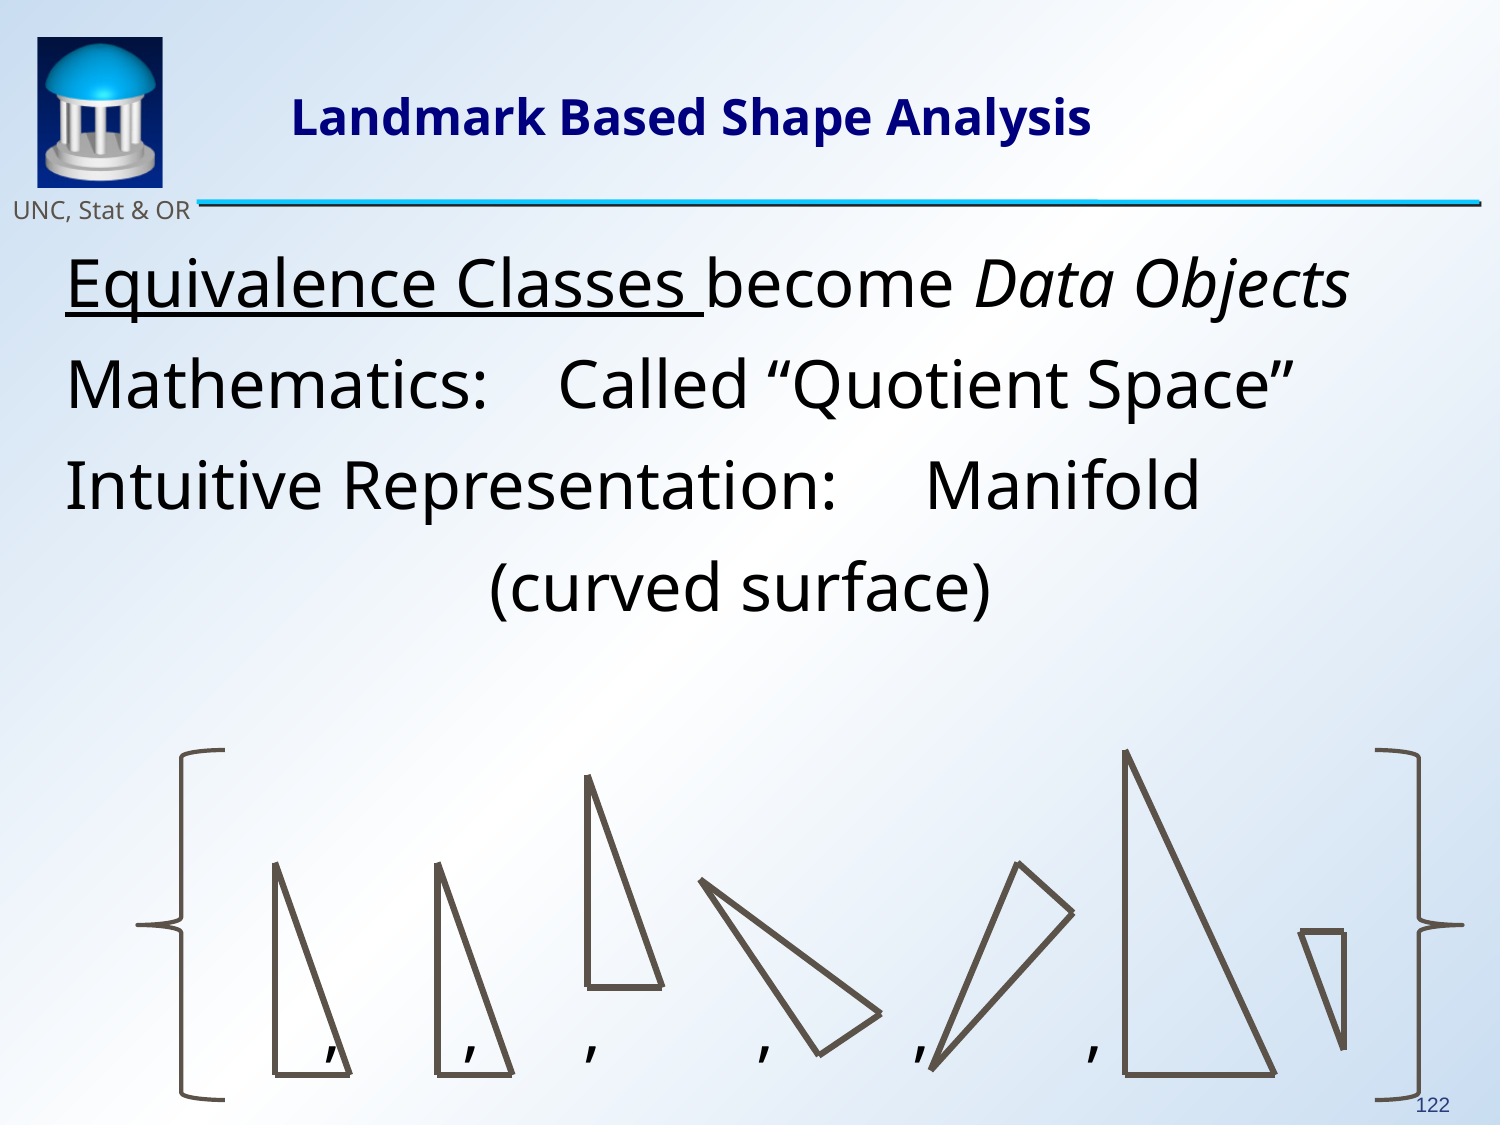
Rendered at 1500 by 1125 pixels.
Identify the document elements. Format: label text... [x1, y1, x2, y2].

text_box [752, 839, 829, 1053]
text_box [274, 862, 351, 1076]
text_box [137, 750, 225, 1101]
list Equivalence Classes become Data Objects Mathematics: Called “Quotient Space” Intuitive Representation: Manifold (curved surface) , , , , , , [49, 224, 1432, 1076]
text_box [1299, 931, 1344, 1051]
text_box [1124, 749, 1276, 1076]
title Landmark Based Shape Analysis [274, 74, 1448, 156]
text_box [437, 862, 513, 1076]
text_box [587, 774, 663, 988]
text_box [1374, 750, 1463, 1101]
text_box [936, 859, 1012, 1073]
